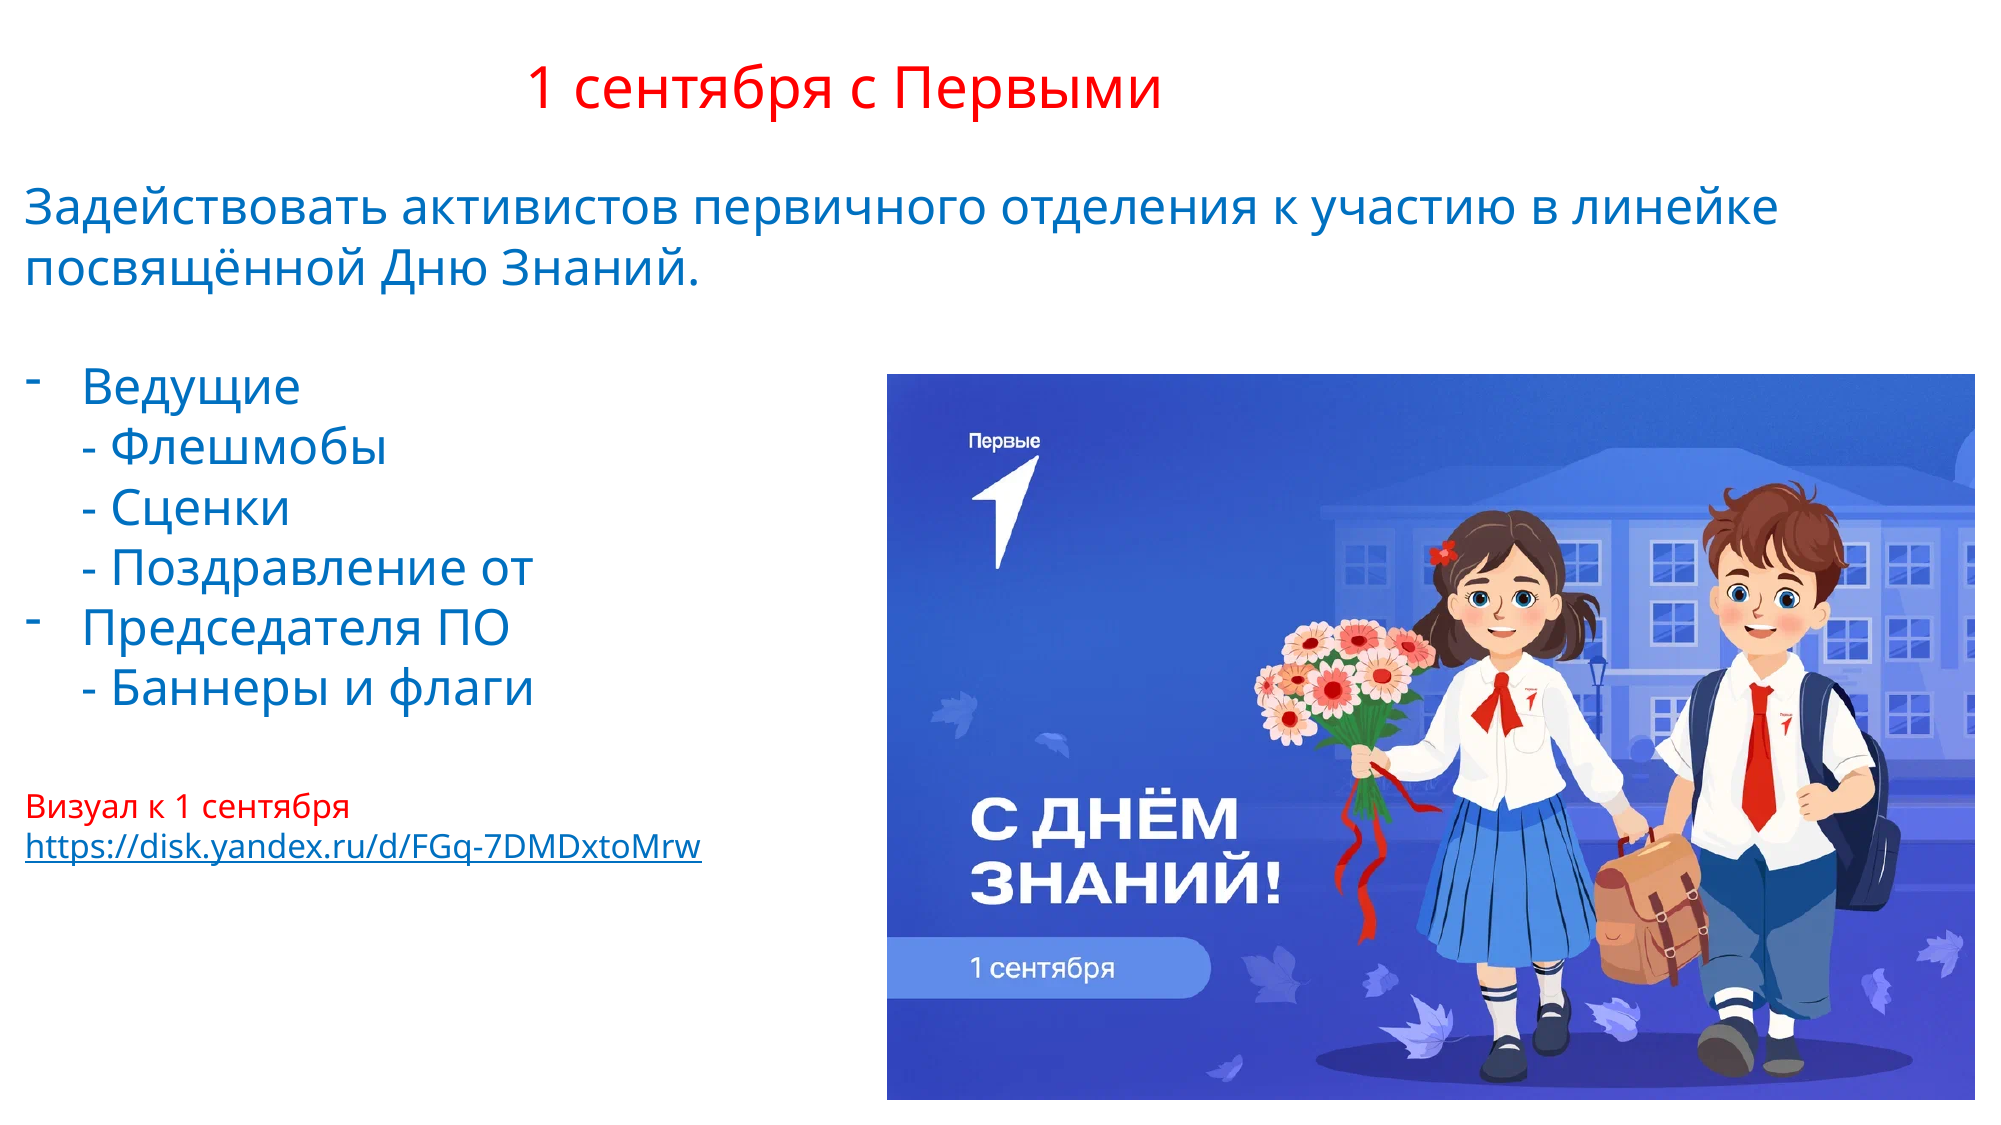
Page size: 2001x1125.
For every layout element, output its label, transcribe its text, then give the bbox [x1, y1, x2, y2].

text_box Задействовать активистов первичного отделения к участию в линейке посвящённой Дню Знаний. Ведущие - Флешмобы - Сценки - Поздравление от Председателя ПО - Баннеры и флаги Визуал к 1 сентября https://disk.yandex.ru/d/FGq-7DMDxtoMrw [24, 174, 1800, 911]
list 1 сентября с Первыми [525, 50, 1375, 121]
picture [886, 374, 1976, 1101]
